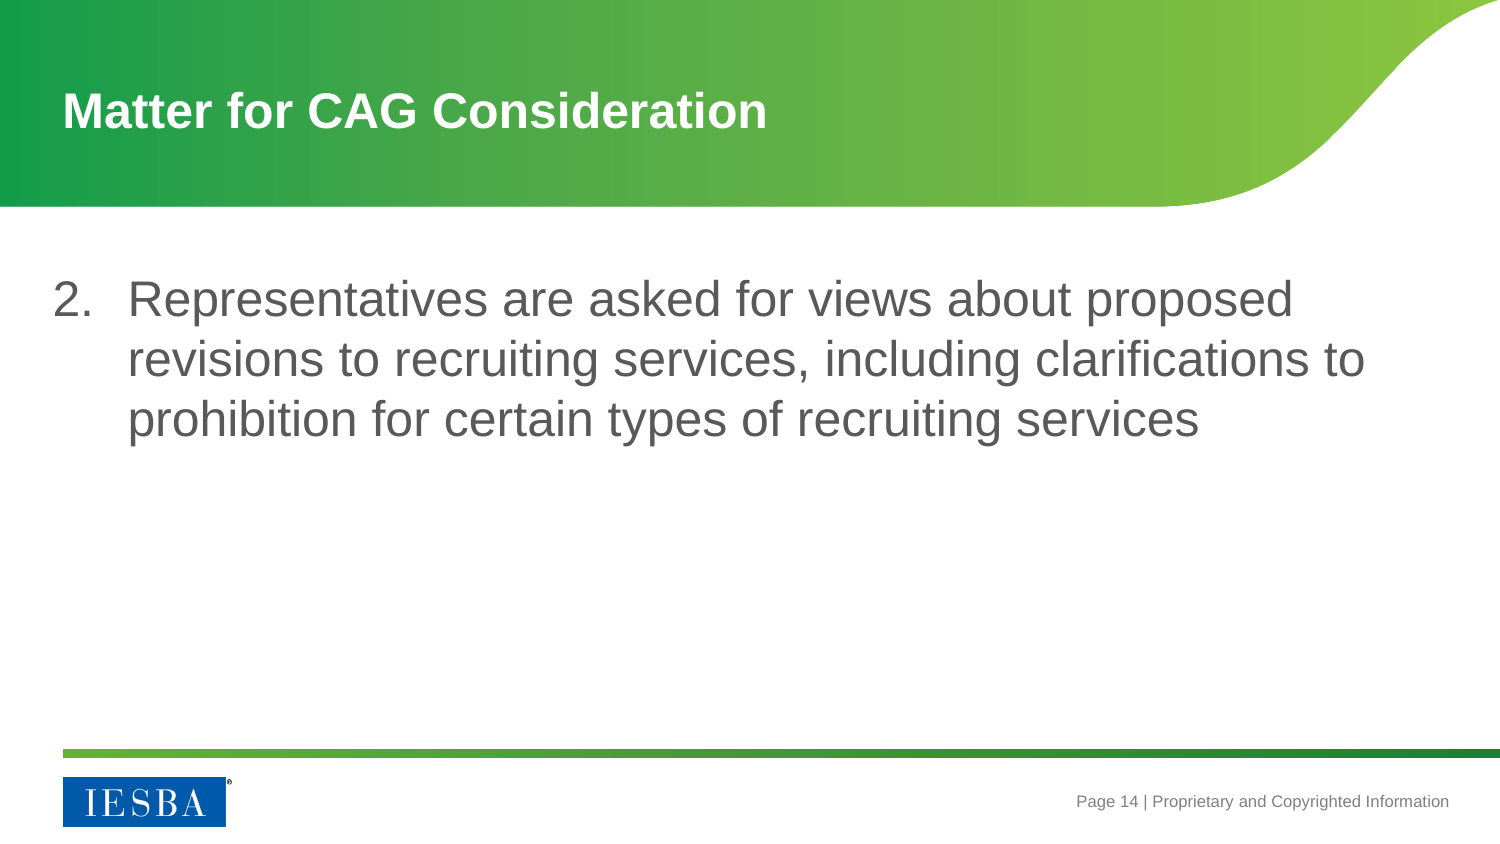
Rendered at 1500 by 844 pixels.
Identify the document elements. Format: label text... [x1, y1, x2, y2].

title Matter for CAG Consideration [62, 75, 1300, 142]
picture [63, 777, 232, 827]
list Representatives are asked for views about proposed revisions to recruiting services, including clarifications to prohibition for certain types of recruiting services [37, 259, 1463, 762]
picture [0, 0, 1500, 207]
